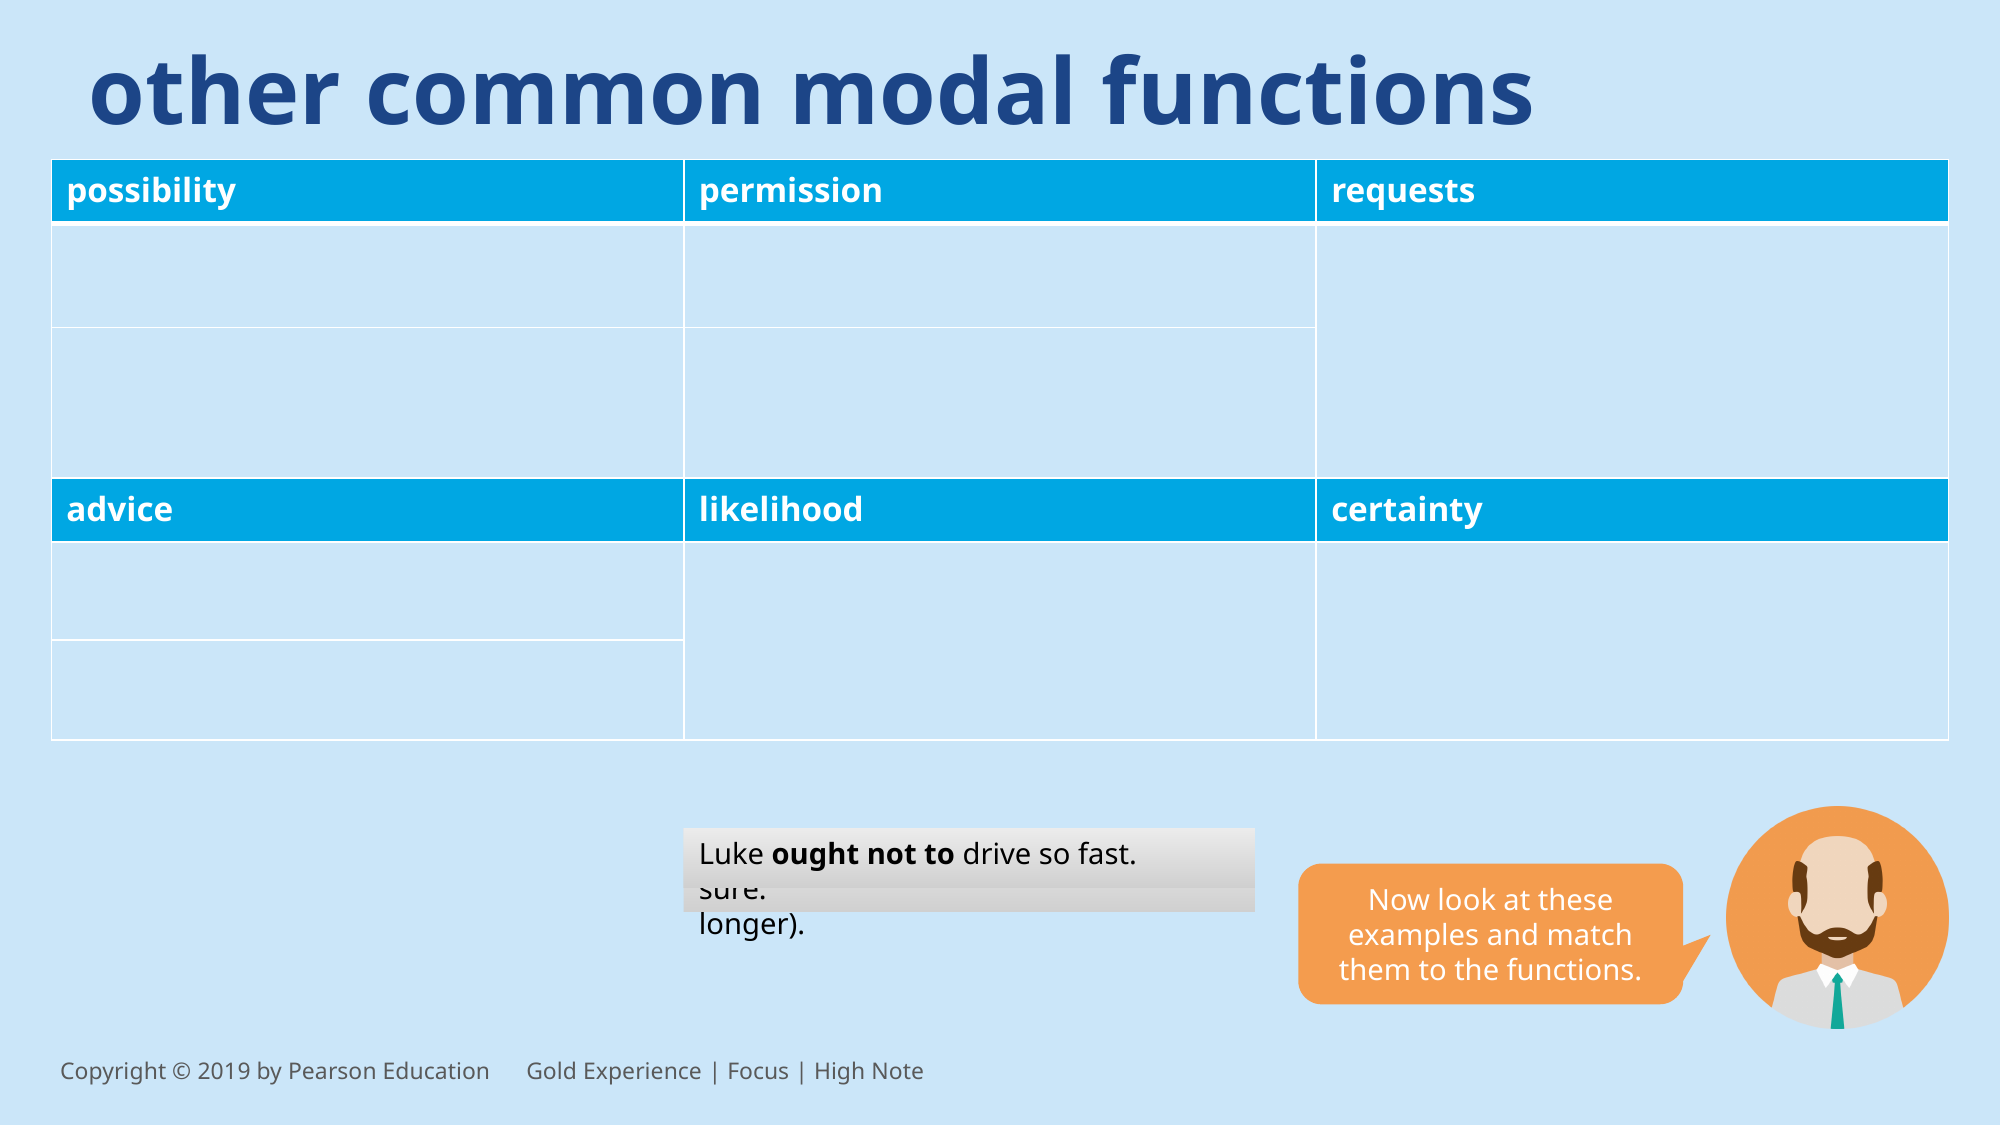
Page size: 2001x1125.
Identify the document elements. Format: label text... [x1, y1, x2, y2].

table_cell [52, 543, 683, 639]
title other common modal functions [73, 37, 1888, 159]
table_cell [52, 226, 683, 327]
table_cell advice [52, 479, 683, 541]
table_cell certainty [1317, 479, 1948, 541]
text_box The skiing trip will be a success, I’m sure. [683, 888, 1255, 912]
table_header possibility [52, 160, 683, 221]
table_cell [685, 328, 1315, 477]
table_cell [1317, 543, 1948, 739]
table_cell [52, 328, 683, 477]
table_cell likelihood [685, 479, 1315, 541]
table_cell [52, 641, 683, 739]
table_cell [685, 226, 1315, 327]
table_cell [685, 543, 1315, 739]
table_header permission [685, 160, 1315, 221]
picture [1726, 806, 1949, 1029]
footer Copyright © 2019 by Pearson Education Gold Experience | Focus | High Note [45, 1040, 1084, 1101]
table_header requests [1317, 160, 1948, 221]
text_box Luke ought not to drive so fast. [683, 828, 1255, 888]
table_cell [1317, 226, 1948, 477]
text_box Now look at these examples and match them to the functions. [1298, 863, 1711, 1005]
